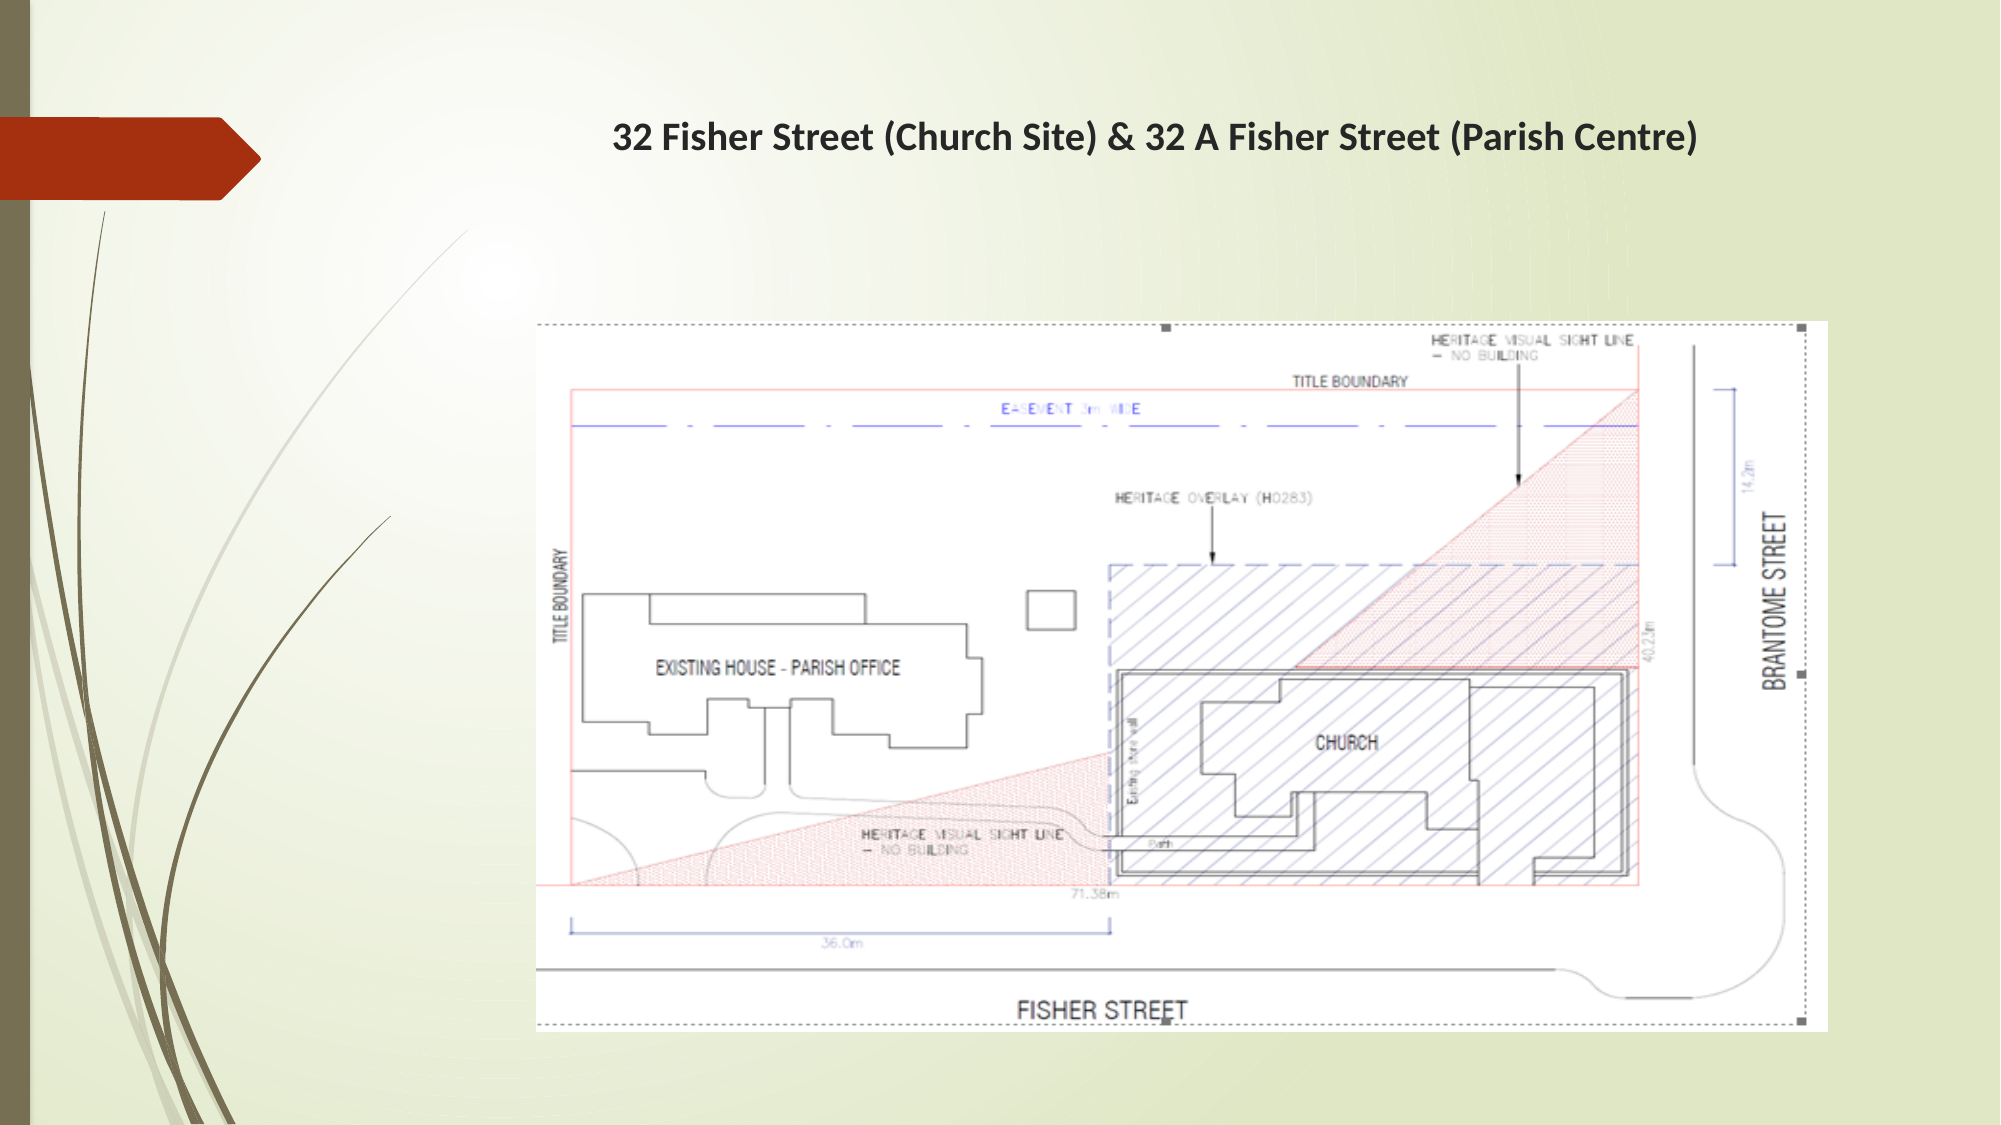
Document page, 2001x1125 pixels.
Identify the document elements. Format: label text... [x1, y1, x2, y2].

title 32 Fisher Street (Church Site) & 32 A Fisher Street (Parish Centre) [425, 102, 1888, 313]
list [536, 321, 1828, 1033]
